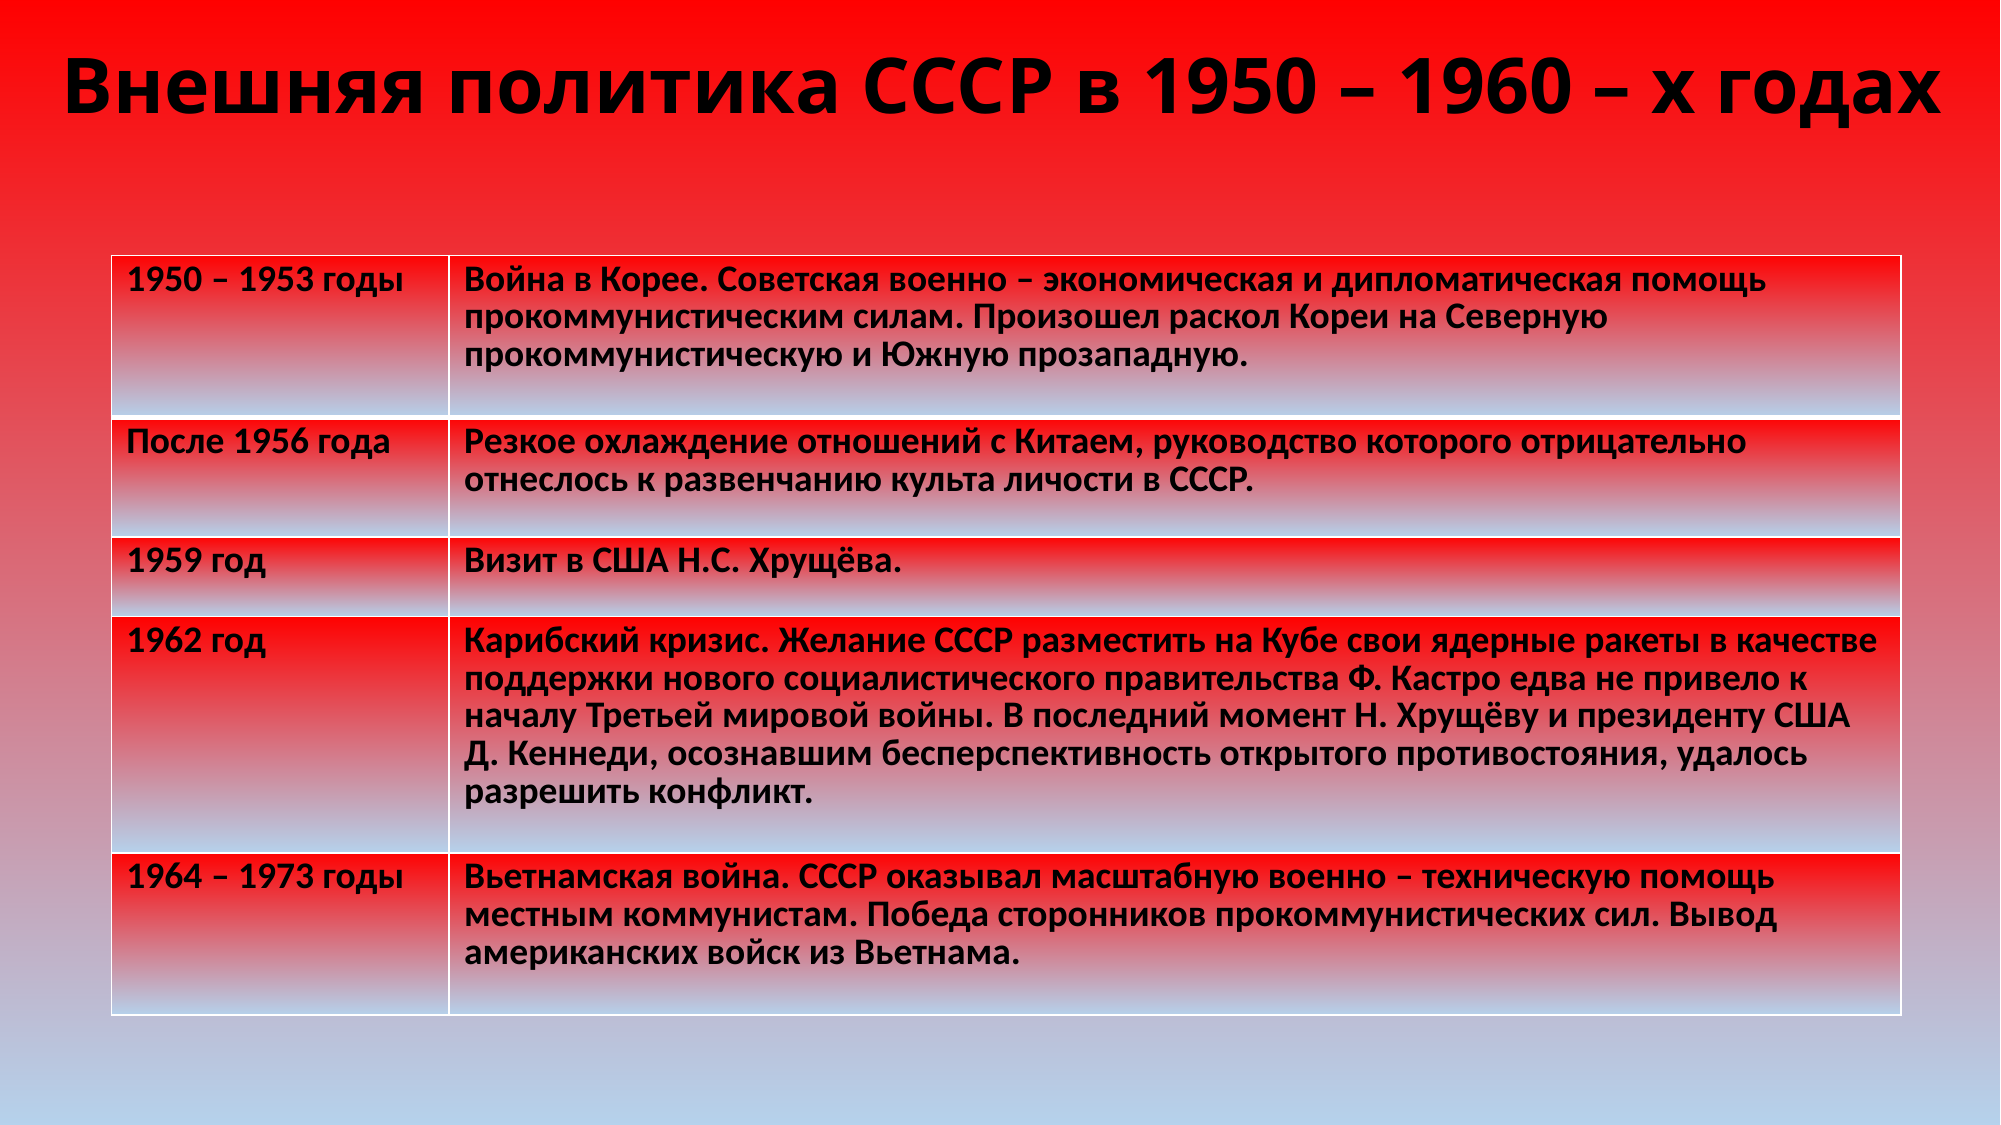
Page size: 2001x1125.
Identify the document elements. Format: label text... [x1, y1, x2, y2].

table_cell 1964 – 1973 годы [112, 854, 448, 1014]
table_cell После 1956 года [112, 420, 448, 536]
table_cell Резкое охлаждение отношений с Китаем, руководство которого отрицательно отнеслось к развенчанию культа личости в СССР. [450, 420, 1900, 536]
title Внешняя политика СССР в 1950 – 1960 – х годах [28, 16, 1977, 163]
table_cell Визит в США Н.С. Хрущёва. [450, 538, 1900, 616]
table_cell Вьетнамская война. СССР оказывал масштабную военно – техническую помощь местным коммунистам. Победа сторонников прокоммунистических сил. Вывод американских войск из Вьетнама. [450, 854, 1900, 1014]
table_header 1950 – 1953 годы [112, 256, 448, 415]
table_cell 1959 год [112, 538, 448, 616]
table_cell 1962 год [112, 617, 448, 852]
table_header Война в Корее. Советская военно – экономическая и дипломатическая помощь прокоммунистическим силам. Произошел раскол Кореи на Северную прокоммунистическую и Южную прозападную. [450, 256, 1900, 415]
table_cell Карибский кризис. Желание СССР разместить на Кубе свои ядерные ракеты в качестве поддержки нового социалистического правительства Ф. Кастро едва не привело к началу Третьей мировой войны. В последний момент Н. Хрущёву и президенту США Д. Кеннеди, осознавшим бесперспективность открытого противостояния, удалось разрешить конфликт. [450, 617, 1900, 852]
